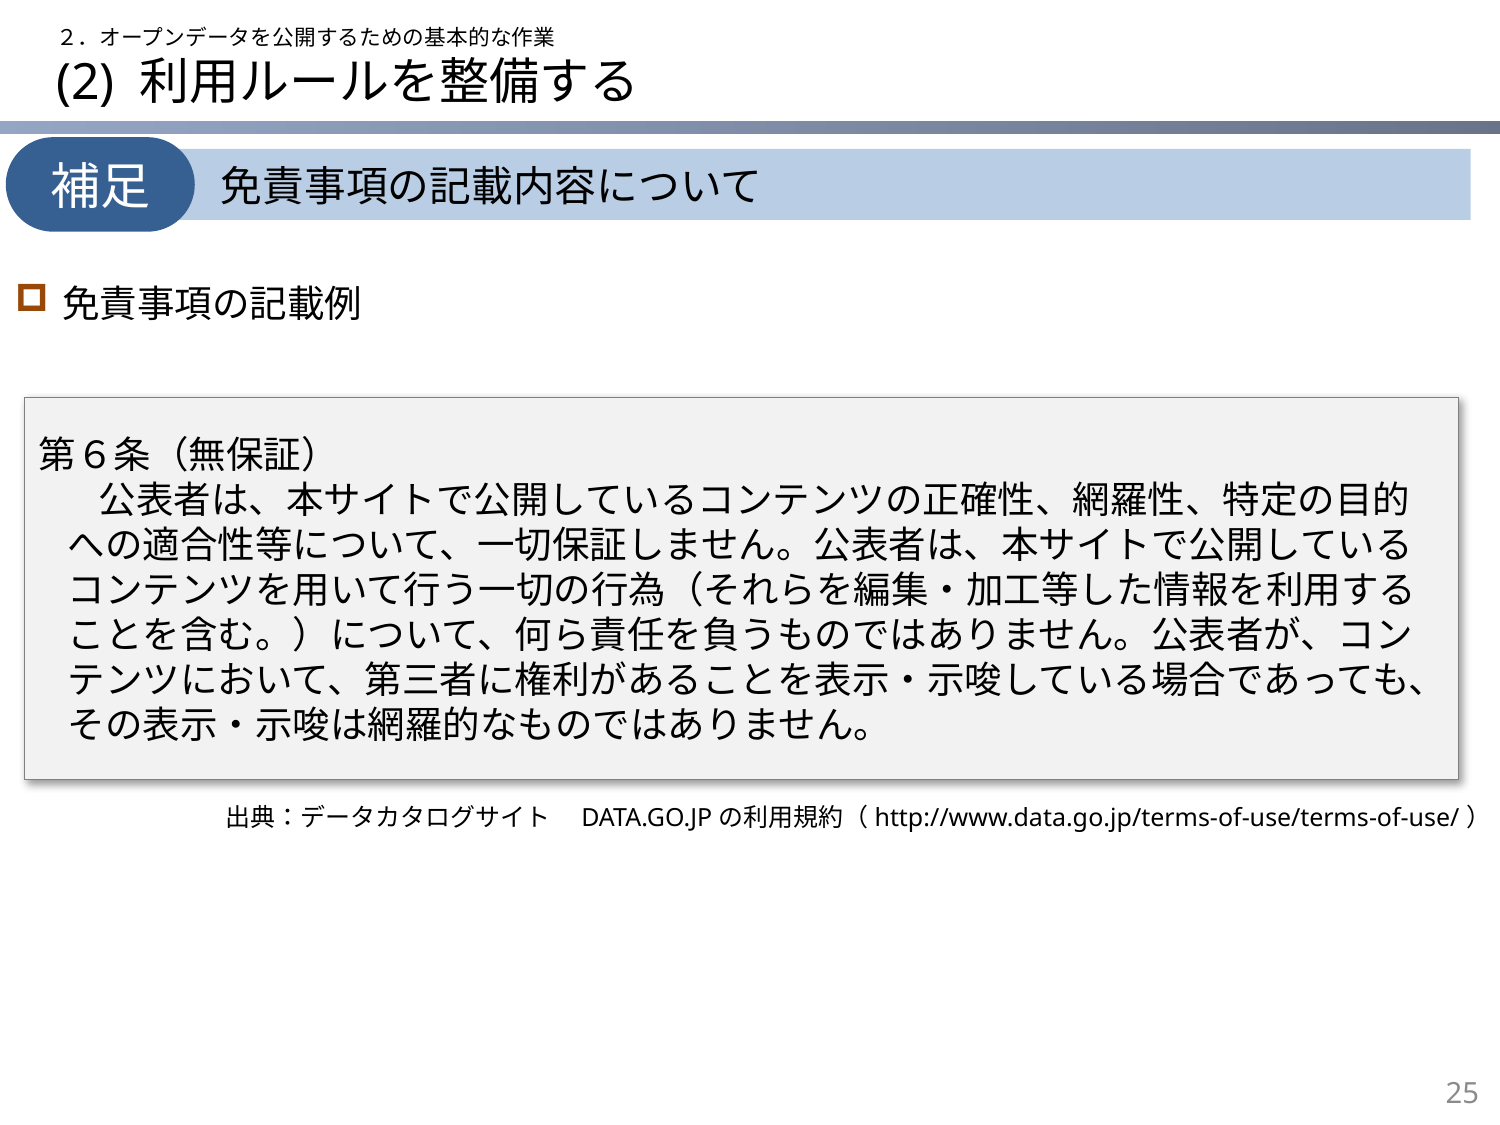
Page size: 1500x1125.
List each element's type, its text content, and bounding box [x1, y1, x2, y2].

slide_number 24 [1411, 1070, 1495, 1118]
text_box 補足 [4, 136, 196, 233]
text_box 第６条（無保証） 公表者は、本サイトで公開しているコンテンツの正確性、網羅性、特定の目的への適合性等について、一切保証しません。公表者は、本サイトで公開しているコンテンツを用いて行う一切の行為（それらを編集・加工等した情報を利用することを含む。）について、何ら責任を負うものではありません。公表者が、コンテンツにおいて、第三者に権利があることを表示・示唆している場合であっても、その表示・示唆は網羅的なものではありません。 [24, 397, 1459, 780]
text_box 出典：データカタログサイト DATA.GO.JPの利用規約（http://www.data.go.jp/terms-of-use/terms-of-use/） [123, 793, 1500, 841]
text_box ２．オープンデータを公開するための基本的な作業 [41, 19, 1471, 58]
text_box 免責事項の記載内容について [181, 148, 1472, 221]
text_box 免責事項の記載例 [0, 267, 1359, 338]
title (2) 利用ルールを整備する [41, 58, 1459, 119]
